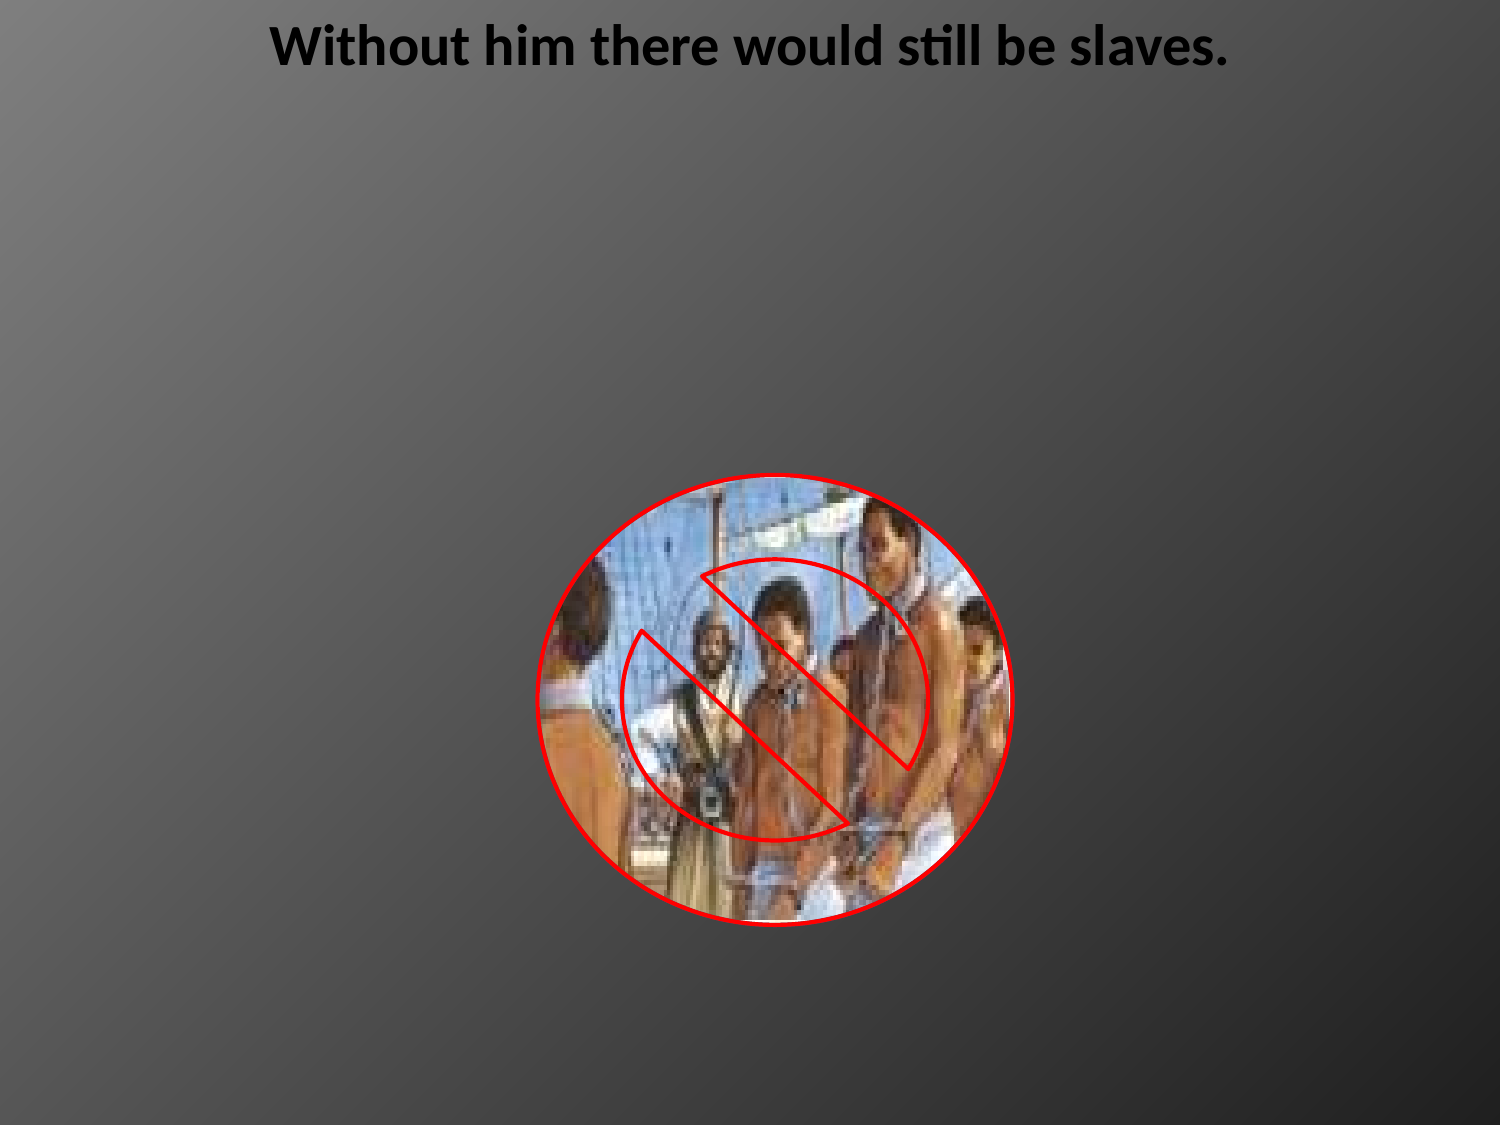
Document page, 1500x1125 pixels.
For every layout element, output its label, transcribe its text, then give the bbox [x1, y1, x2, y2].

text_box [625, 635, 843, 838]
text_box [535, 472, 1015, 928]
text_box [707, 562, 925, 765]
text_box Without him there would still be slaves. [0, 0, 1500, 85]
